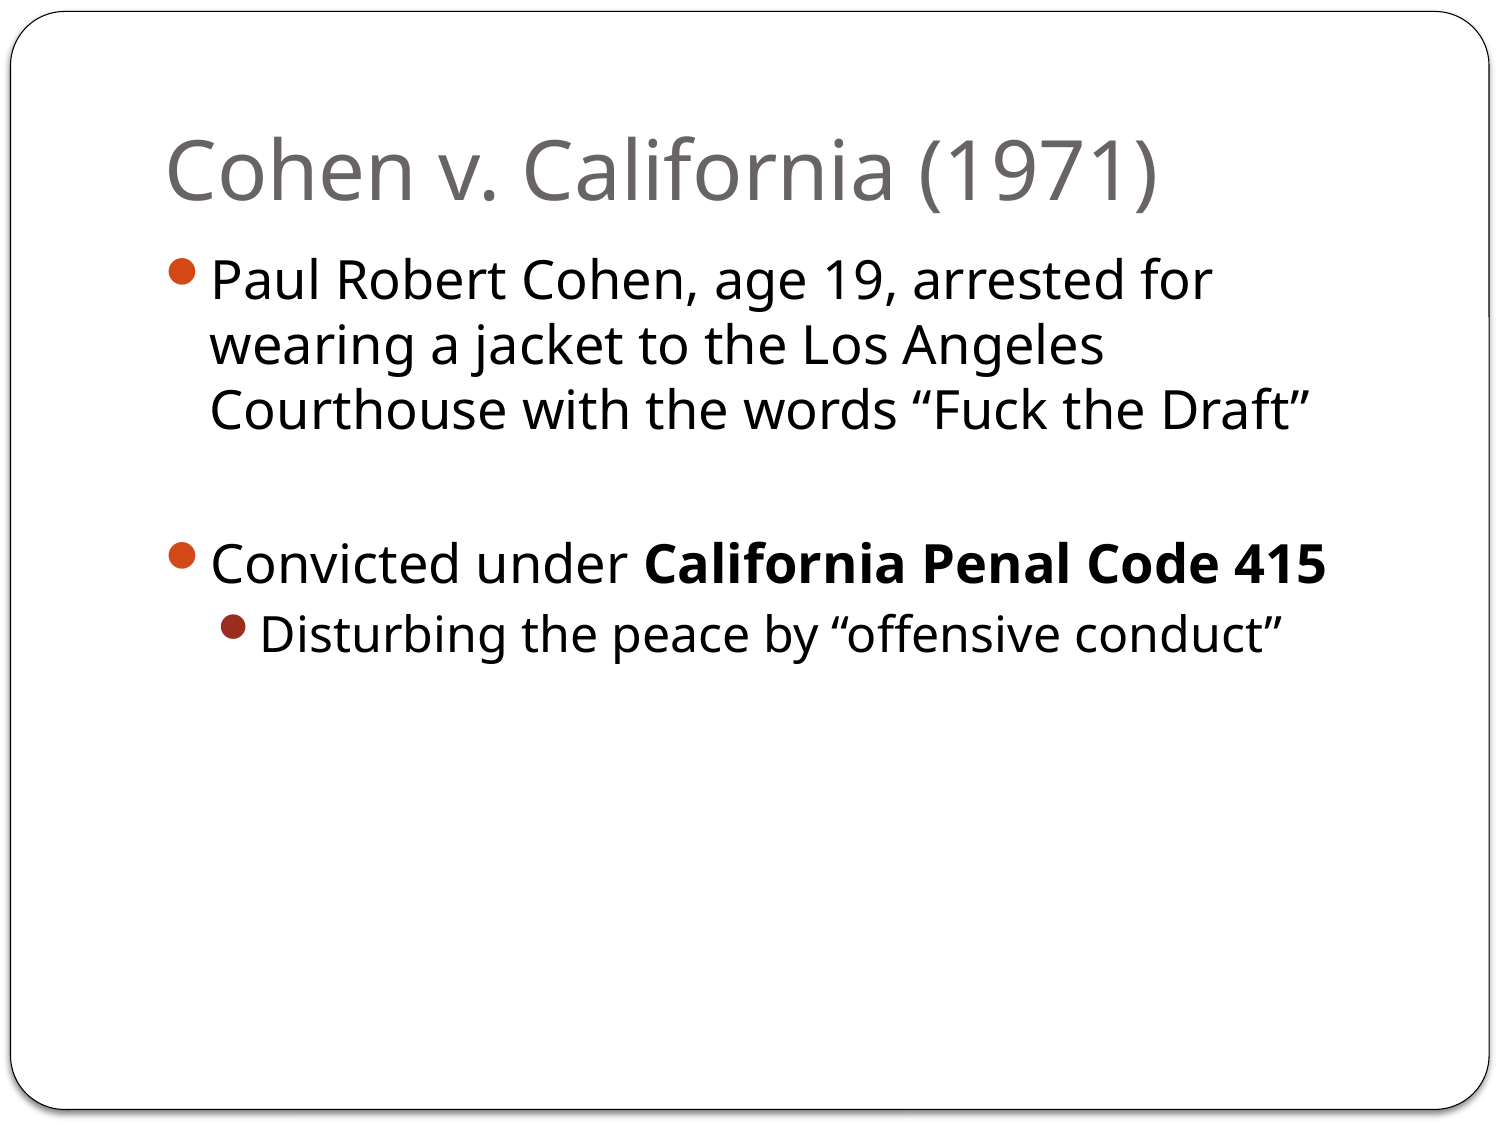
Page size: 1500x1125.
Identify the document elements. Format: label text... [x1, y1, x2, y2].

title Cohen v. California (1971) [150, 45, 1425, 233]
list Paul Robert Cohen, age 19, arrested for wearing a jacket to the Los Angeles Courthouse with the words “Fuck the Draft” Convicted under California Penal Code 415 Disturbing the peace by “offensive conduct” [150, 237, 1425, 988]
